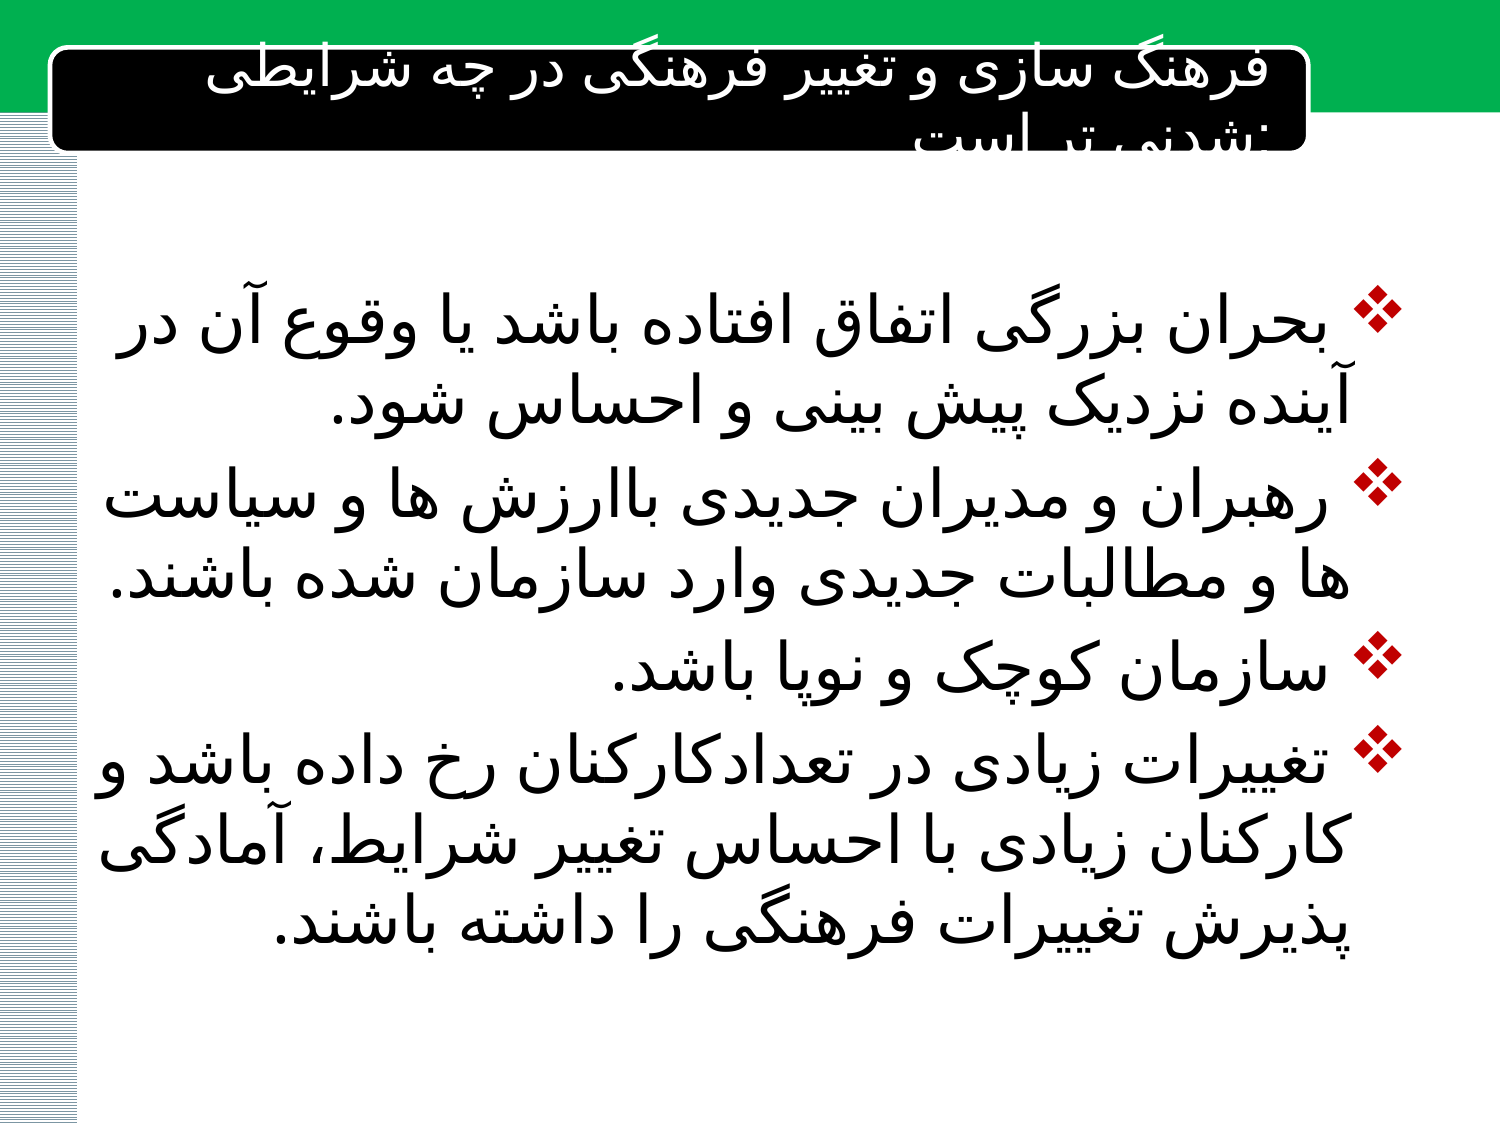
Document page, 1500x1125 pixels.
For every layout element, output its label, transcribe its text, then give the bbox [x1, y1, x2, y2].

title فرهنگ سازی و تغییر فرهنگی در چه شرایطی شدنی تر است: [75, 52, 1288, 145]
list بحران بزرگی اتفاق افتاده باشد یا وقوع آن در آینده نزدیک پیش بینی و احساس شود. رهبران و مدیران جدیدی باارزش ها و سیاست ها و مطالبات جدیدی وارد سازمان شده باشند. سازمان کوچک و نوپا باشد. تغییرات زیادی در تعدادکارکنان رخ داده باشد و کارکنان زیادی با احساس تغییر شرایط، آمادگی پذیرش تغییرات فرهنگی را داشته باشند. [75, 176, 1425, 1038]
